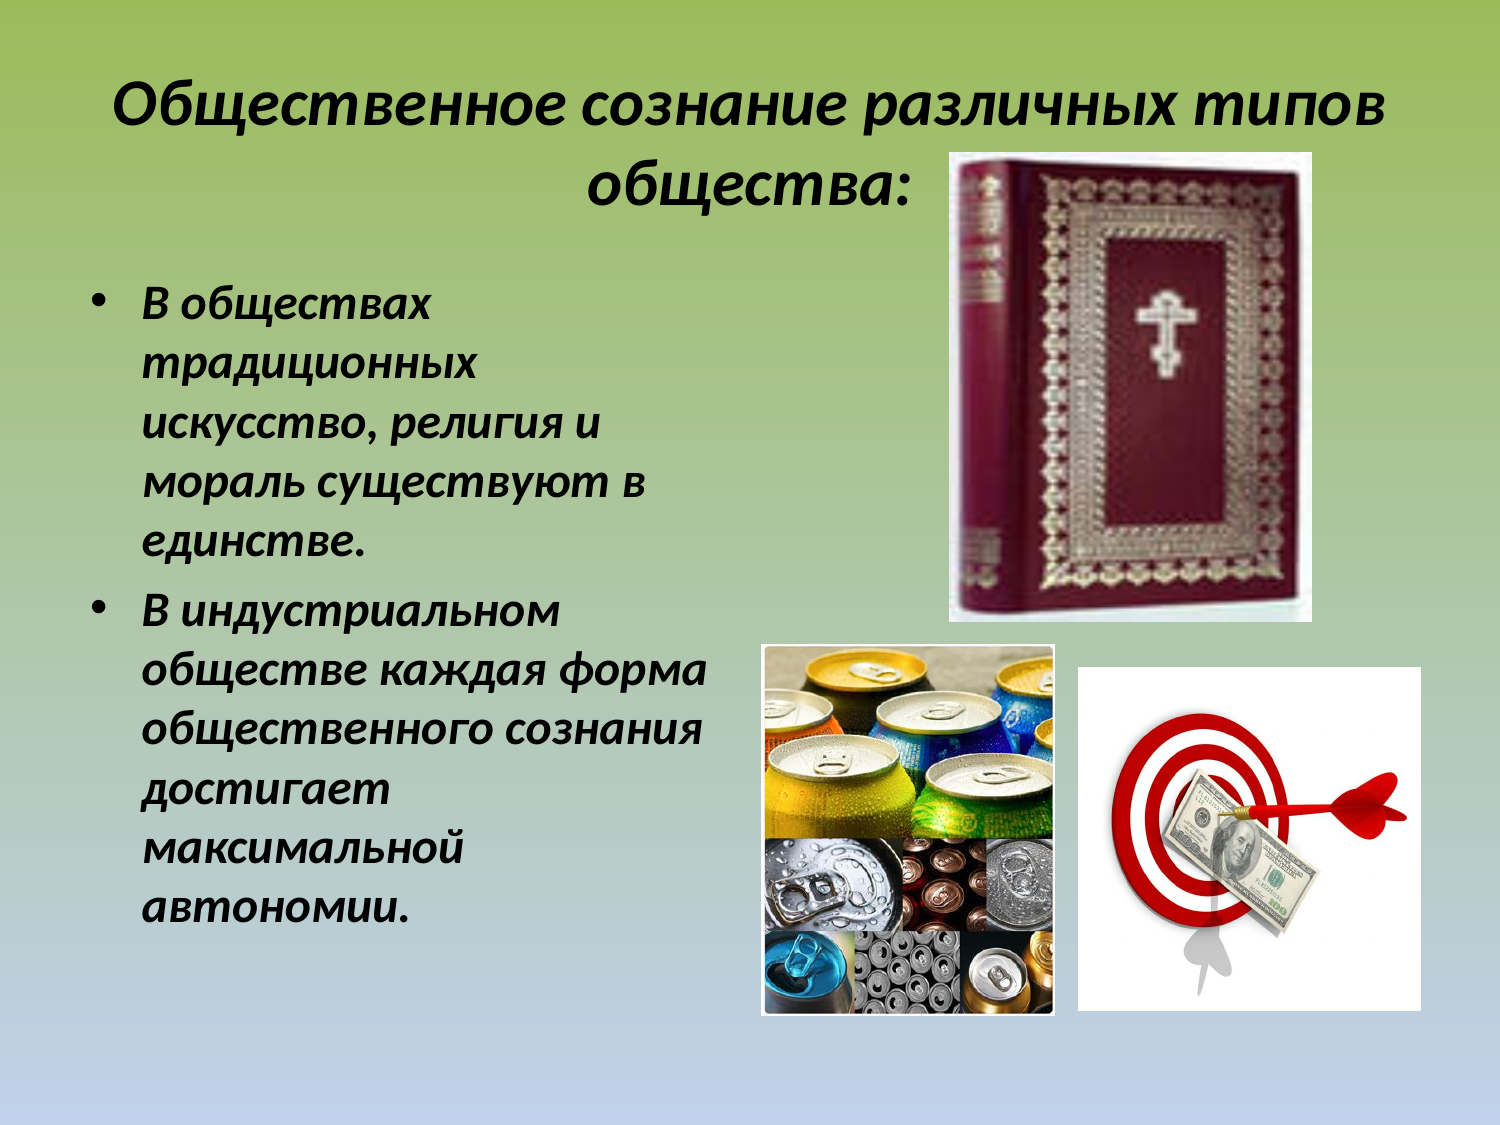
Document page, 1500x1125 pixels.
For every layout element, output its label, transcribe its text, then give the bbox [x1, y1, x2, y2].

picture [761, 644, 1055, 1017]
title Общественное сознание различных типов общества: [75, 45, 1425, 233]
list В обществах традиционных искусство, религия и мораль существуют в единстве. В индустриальном обществе каждая форма общественного сознания достигает максимальной автономии. [75, 262, 738, 1005]
picture [1077, 667, 1421, 1011]
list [948, 152, 1313, 622]
